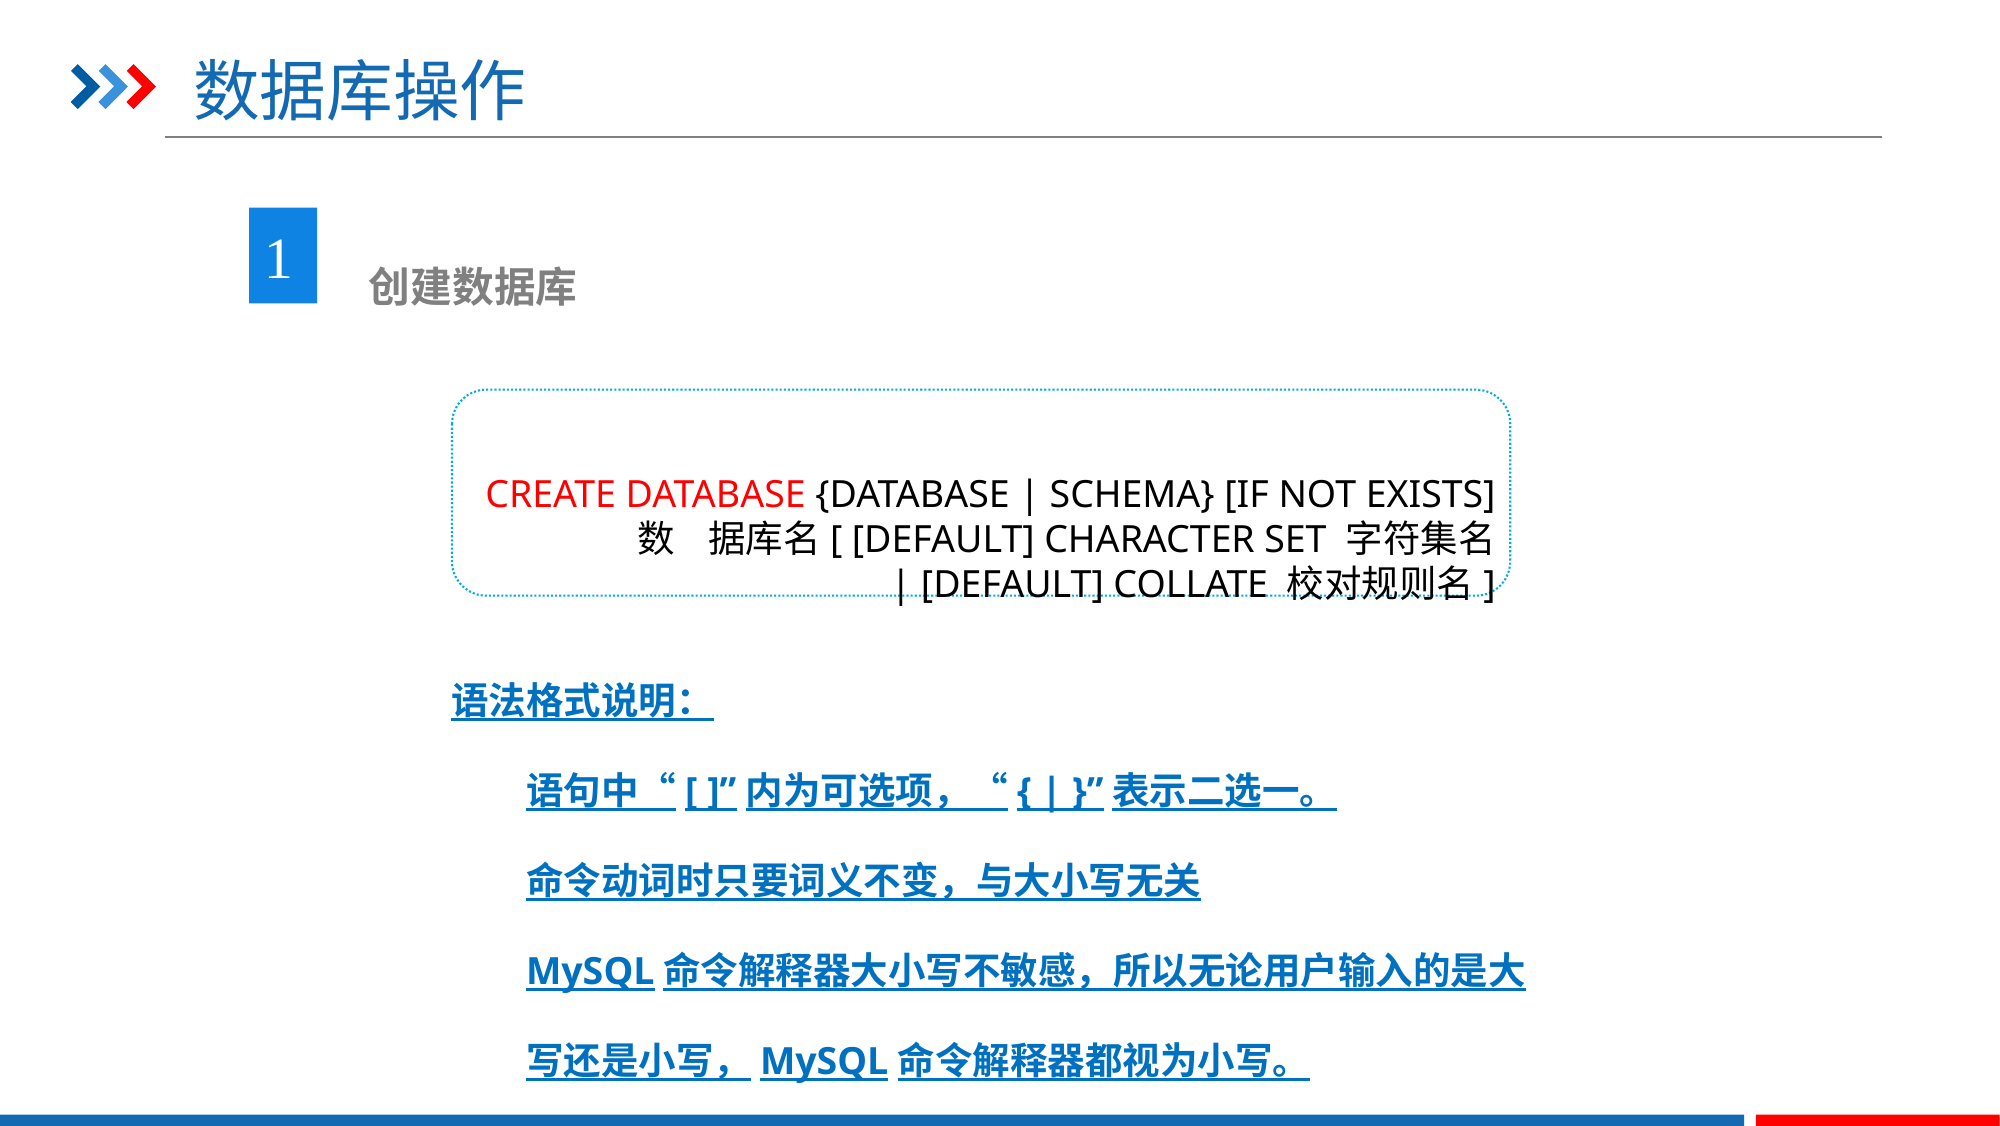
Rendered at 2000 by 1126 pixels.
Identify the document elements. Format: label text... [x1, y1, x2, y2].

text_box CREATE DATABASE {DATABASE | SCHEMA} [IF NOT EXISTS] 数 据库名[ [DEFAULT] CHARACTER SET 字符集名 | [DEFAULT] COLLATE 校对规则名] [452, 462, 1511, 612]
text_box 创建数据库 [319, 245, 1092, 380]
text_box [248, 207, 318, 304]
text_box 语法格式说明： 语句中“[ ]”内为可选项，“{ | }”表示二选一。 命令动词时只要词义不变，与大小写无关 MySQL命令解释器大小写不敏感，所以无论用户输入的是大写还是小写，MySQL命令解释器都视为小写。 [436, 625, 1562, 1090]
text_box [451, 389, 1511, 563]
title 数据库操作 [173, 25, 947, 153]
